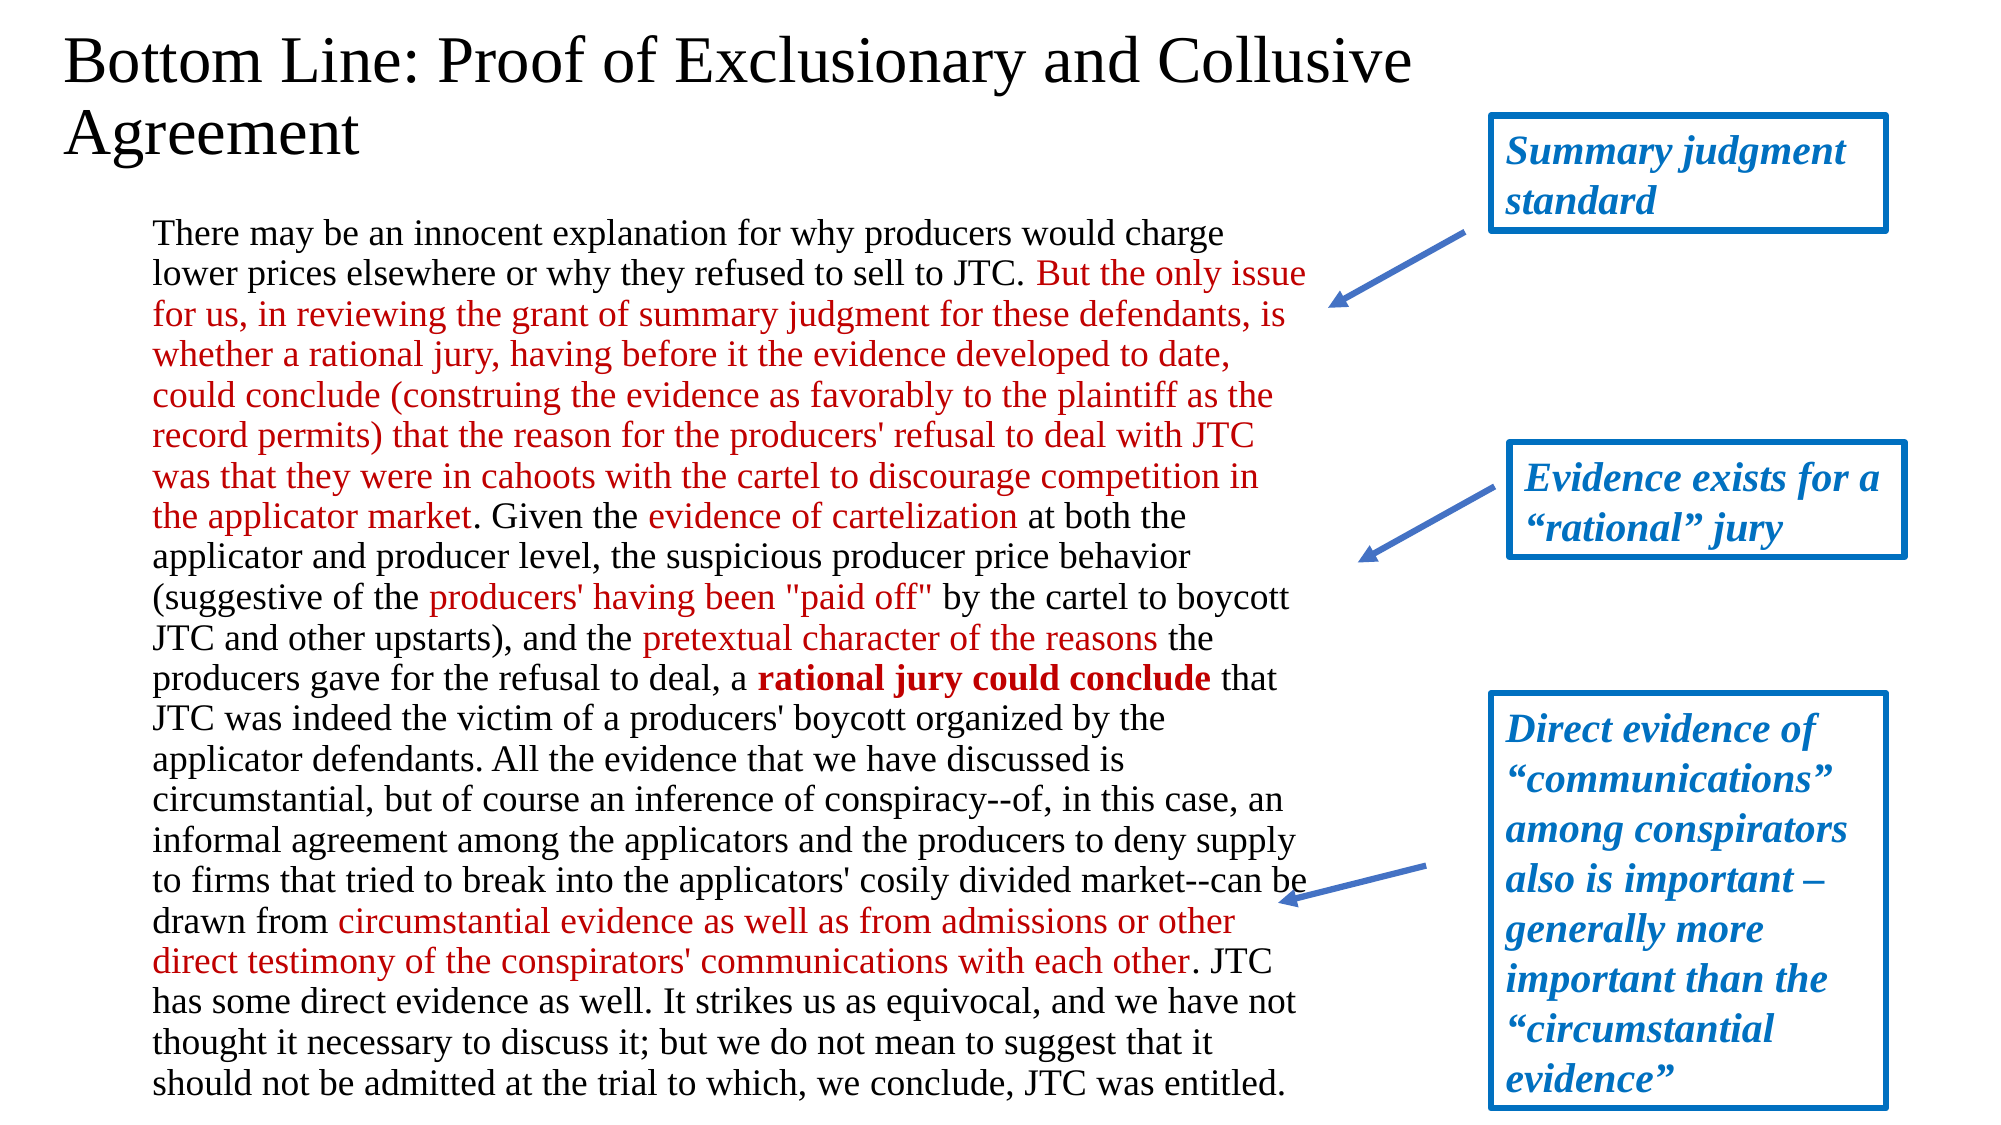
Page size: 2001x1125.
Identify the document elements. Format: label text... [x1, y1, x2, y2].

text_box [1278, 865, 1427, 903]
text_box Direct evidence of “communications” among conspirators also is important – generally more important than the “circumstantial evidence” [1490, 693, 1886, 1109]
text_box Evidence exists for a “rational” jury [1509, 442, 1905, 557]
list There may be an innocent explanation for why producers would charge lower prices elsewhere or why they refused to sell to JTC. But the only issue for us, in reviewing the grant of summary judgment for these defendants, is whether a rational jury, having before it the evidence developed to date, could conclude (construing the evidence as favorably to the plaintiff as the record permits) that the reason for the producers' refusal to deal with JTC was that they were in cahoots with the cartel to discourage competition in the applicator market. Given the evidence of cartelization at both the applicator and producer level, the suspicious producer price behavior (suggestive of the producers' having been "paid off" by the cartel to boycott JTC and other upstarts), and the pretextual character of the reasons the producers gave for the refusal to deal, a rational jury could conclude that JTC was indeed the victim of a producers' boycott organized by the applicator defendants. All the evidence that we have discussed is circumstantial, but of course an inference of conspiracy--of, in this case, an informal agreement among the applicators and the producers to deny supply to firms that tried to break into the applicators' cosily divided market--can be drawn from circumstantial evidence as well as from admissions or other direct testimony of the conspirators' communications with each other. JTC has some direct evidence as well. It strikes us as equivocal, and we have not thought it necessary to discuss it; but we do not mean to suggest that it should not be admitted at the trial to which, we conclude, JTC was entitled. [137, 206, 1329, 920]
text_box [1357, 486, 1495, 563]
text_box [1328, 231, 1465, 308]
text_box Summary judgment standard [1490, 115, 1886, 231]
title Bottom Line: Proof of Exclusionary and Collusive Agreement [48, 0, 1774, 206]
